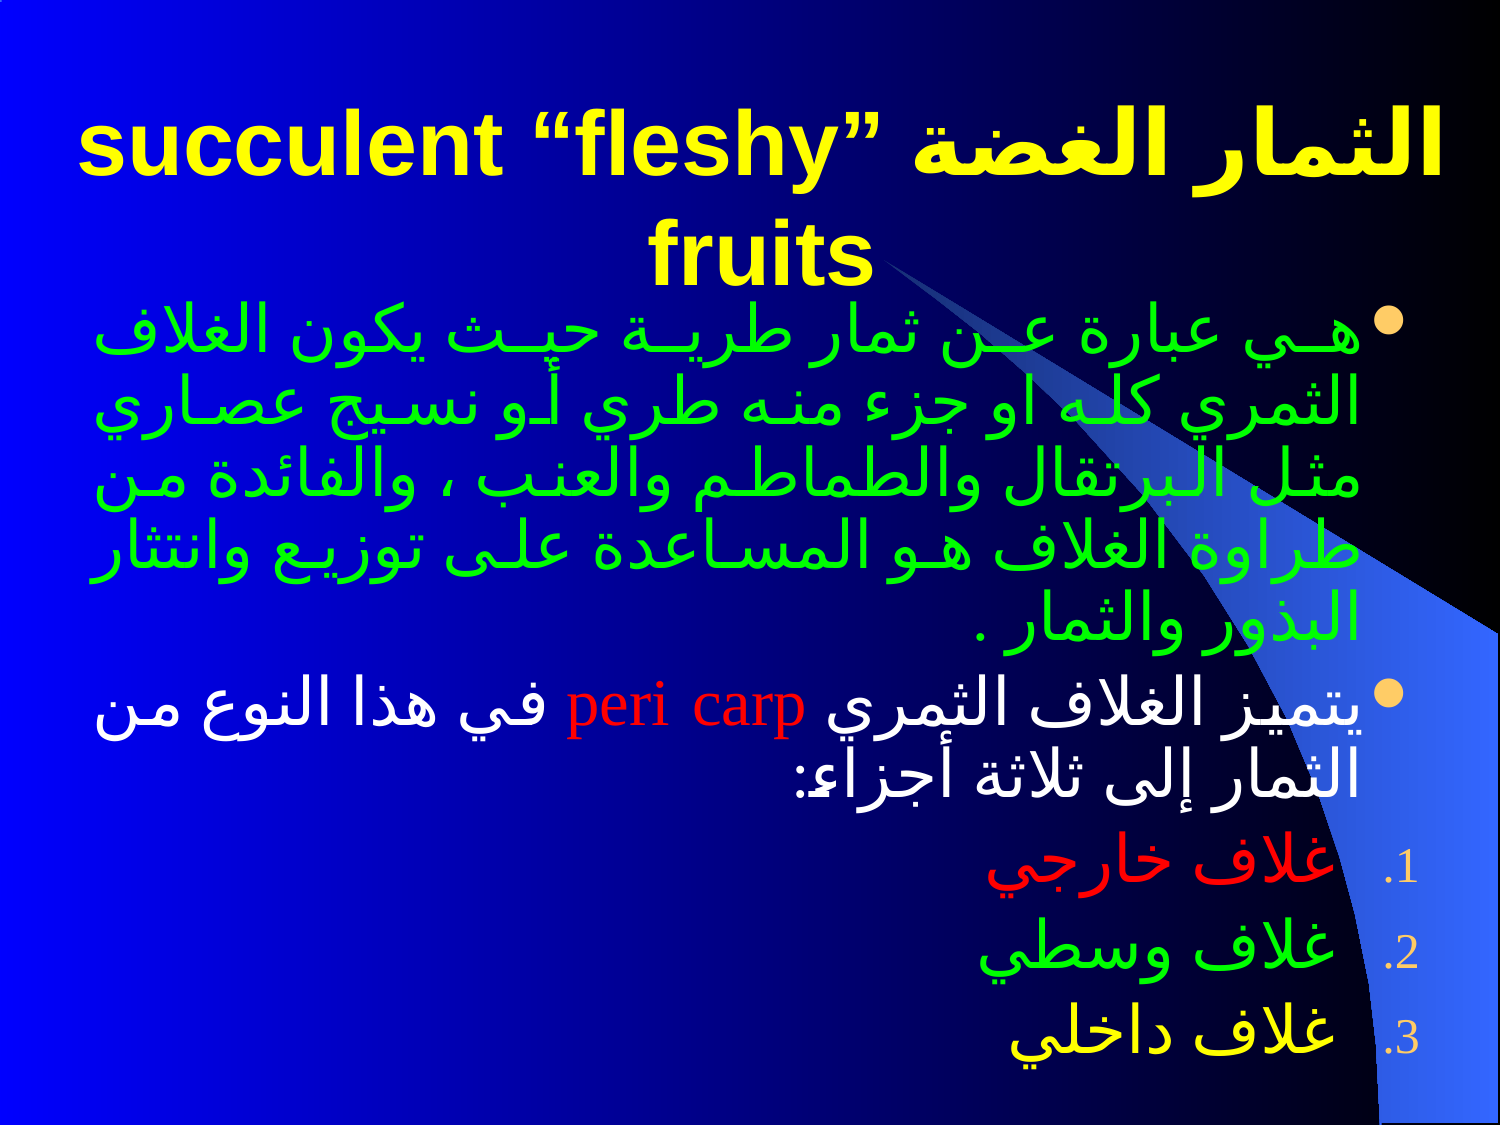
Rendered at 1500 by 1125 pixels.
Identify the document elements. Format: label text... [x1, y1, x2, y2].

list هي عبارة عن ثمار طرية حيث يكون الغلاف الثمري كله او جزء منه طري أو نسيج عصاري مثل البرتقال والطماطم والعنب ، والفائدة من طراوة الغلاف هو المساعدة على توزيع وانتثار البذور والثمار . يتميز الغلاف الثمري peri carp في هذا النوع من الثمار إلى ثلاثة أجزاء: غلاف خارجي غلاف وسطي غلاف داخلي [62, 287, 1451, 1063]
title الثمار الغضة succulent “fleshy” fruits [49, 99, 1476, 288]
